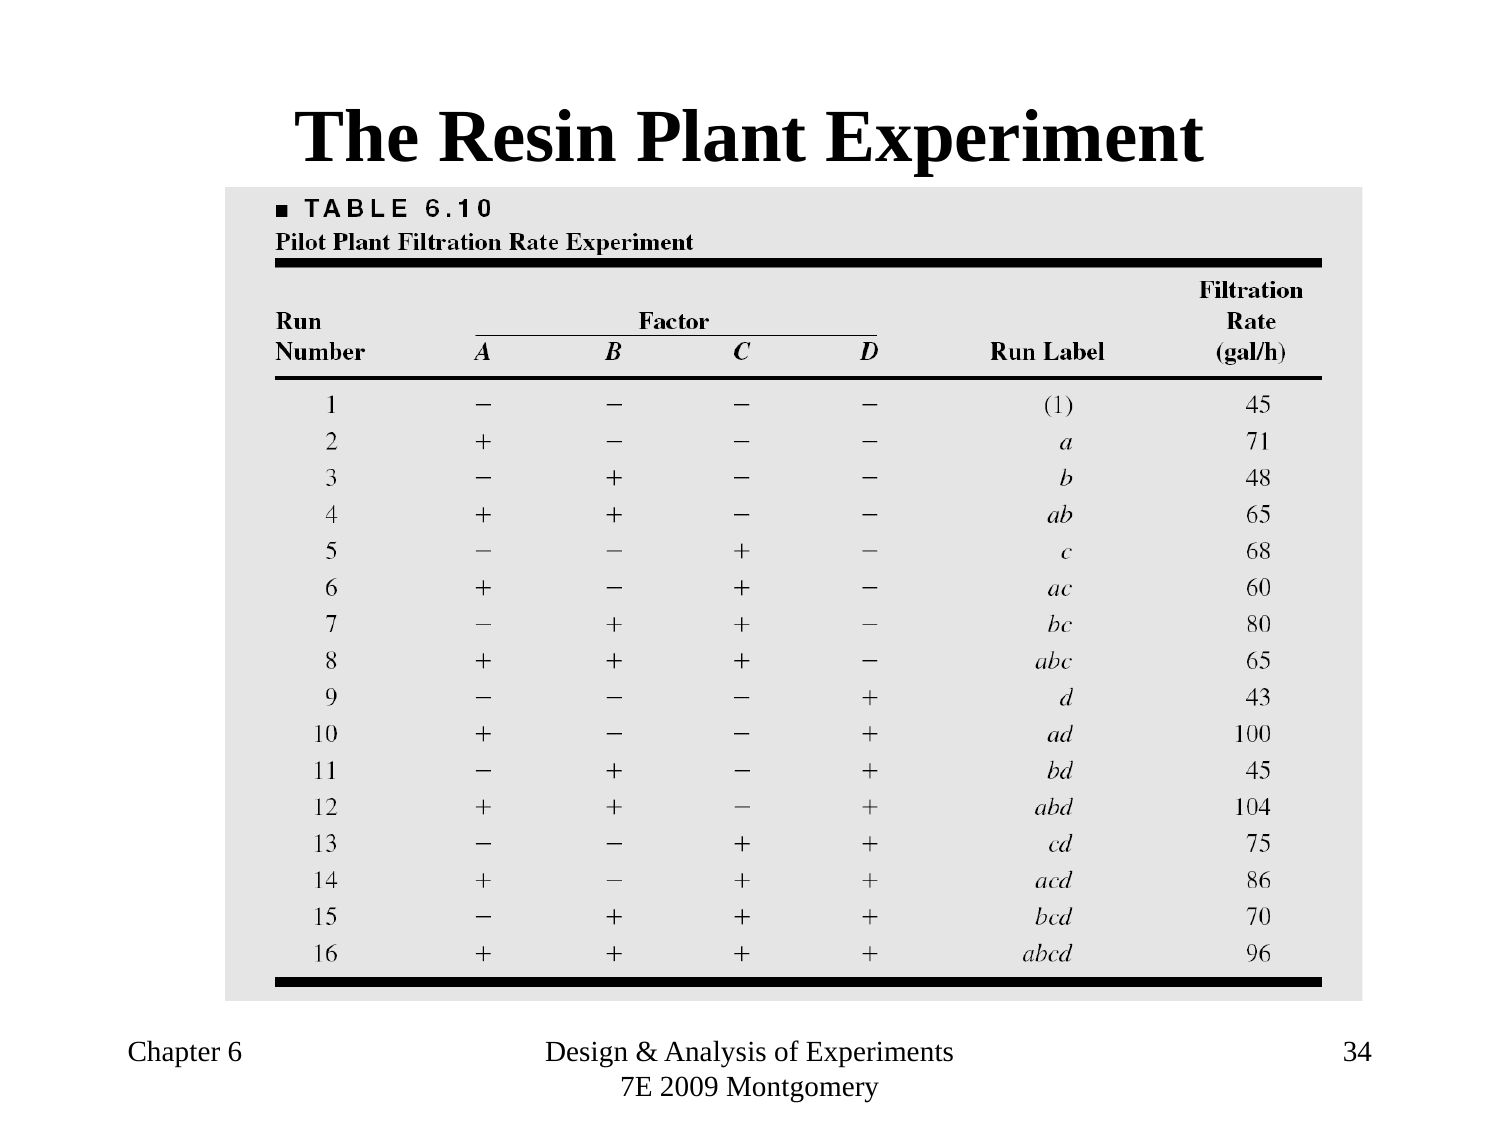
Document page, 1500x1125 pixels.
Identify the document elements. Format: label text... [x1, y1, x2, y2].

slide_number 34 [1074, 1024, 1388, 1101]
slide_number Chapter 6 [112, 1024, 426, 1101]
footer Design & Analysis of Experiments 7E 2009 Montgomery [512, 1024, 988, 1101]
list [224, 187, 1363, 1002]
title The Resin Plant Experiment [112, 37, 1388, 226]
